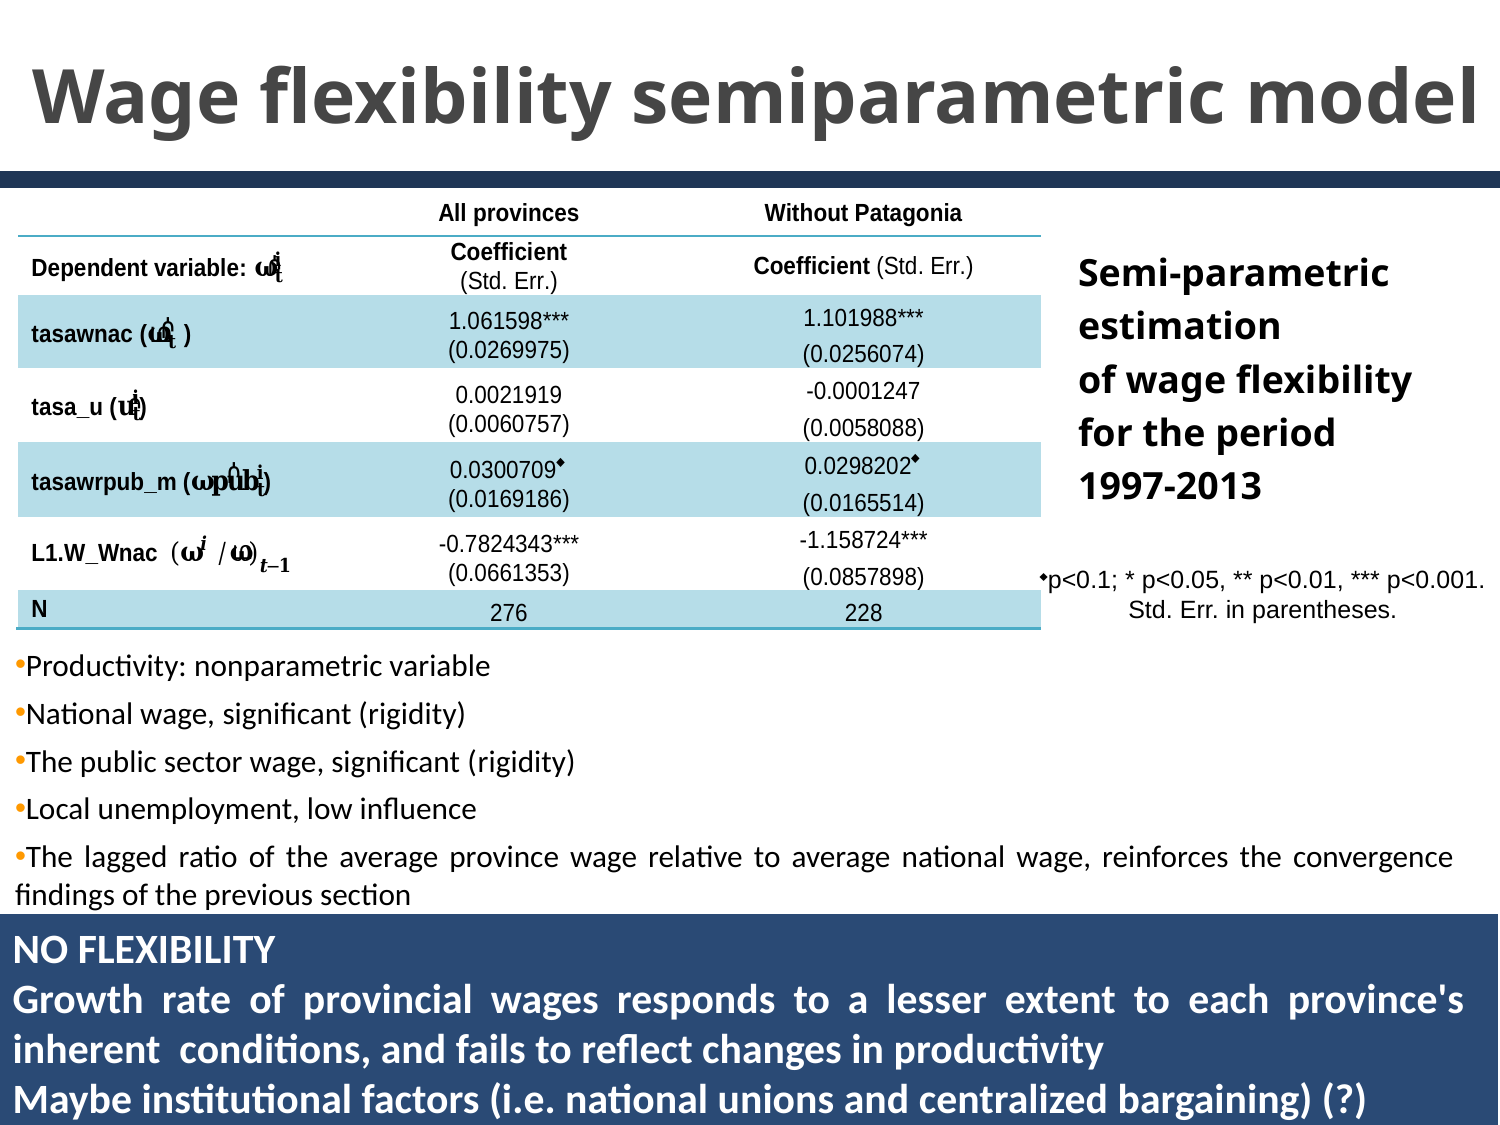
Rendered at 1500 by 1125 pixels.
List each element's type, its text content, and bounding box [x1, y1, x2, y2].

text_box Productivity: nonparametric variable National wage, significant (rigidity) The public sector wage, significant (rigidity) Local unemployment, low influence The lagged ratio of the average province wage relative to average national wage, reinforces the convergence findings of the previous section [0, 637, 1471, 914]
picture [0, 191, 1110, 700]
title Wage flexibility semiparametric model [17, 0, 1500, 171]
text_box NO FLEXIBILITY Growth rate of provincial wages responds to a lesser extent to each province's inherent conditions, and fails to reflect changes in productivity Maybe institutional factors (i.e. national unions and centralized bargaining) (?) [0, 914, 1498, 1125]
list Semi-parametric estimation of wage flexibility for the period 1997-2013 [1115, 241, 1500, 529]
text_box p<0.1; * p<0.05, ** p<0.01, *** p<0.001. Std. Err. in parentheses. [1115, 556, 1500, 632]
text_box [0, 171, 1500, 188]
